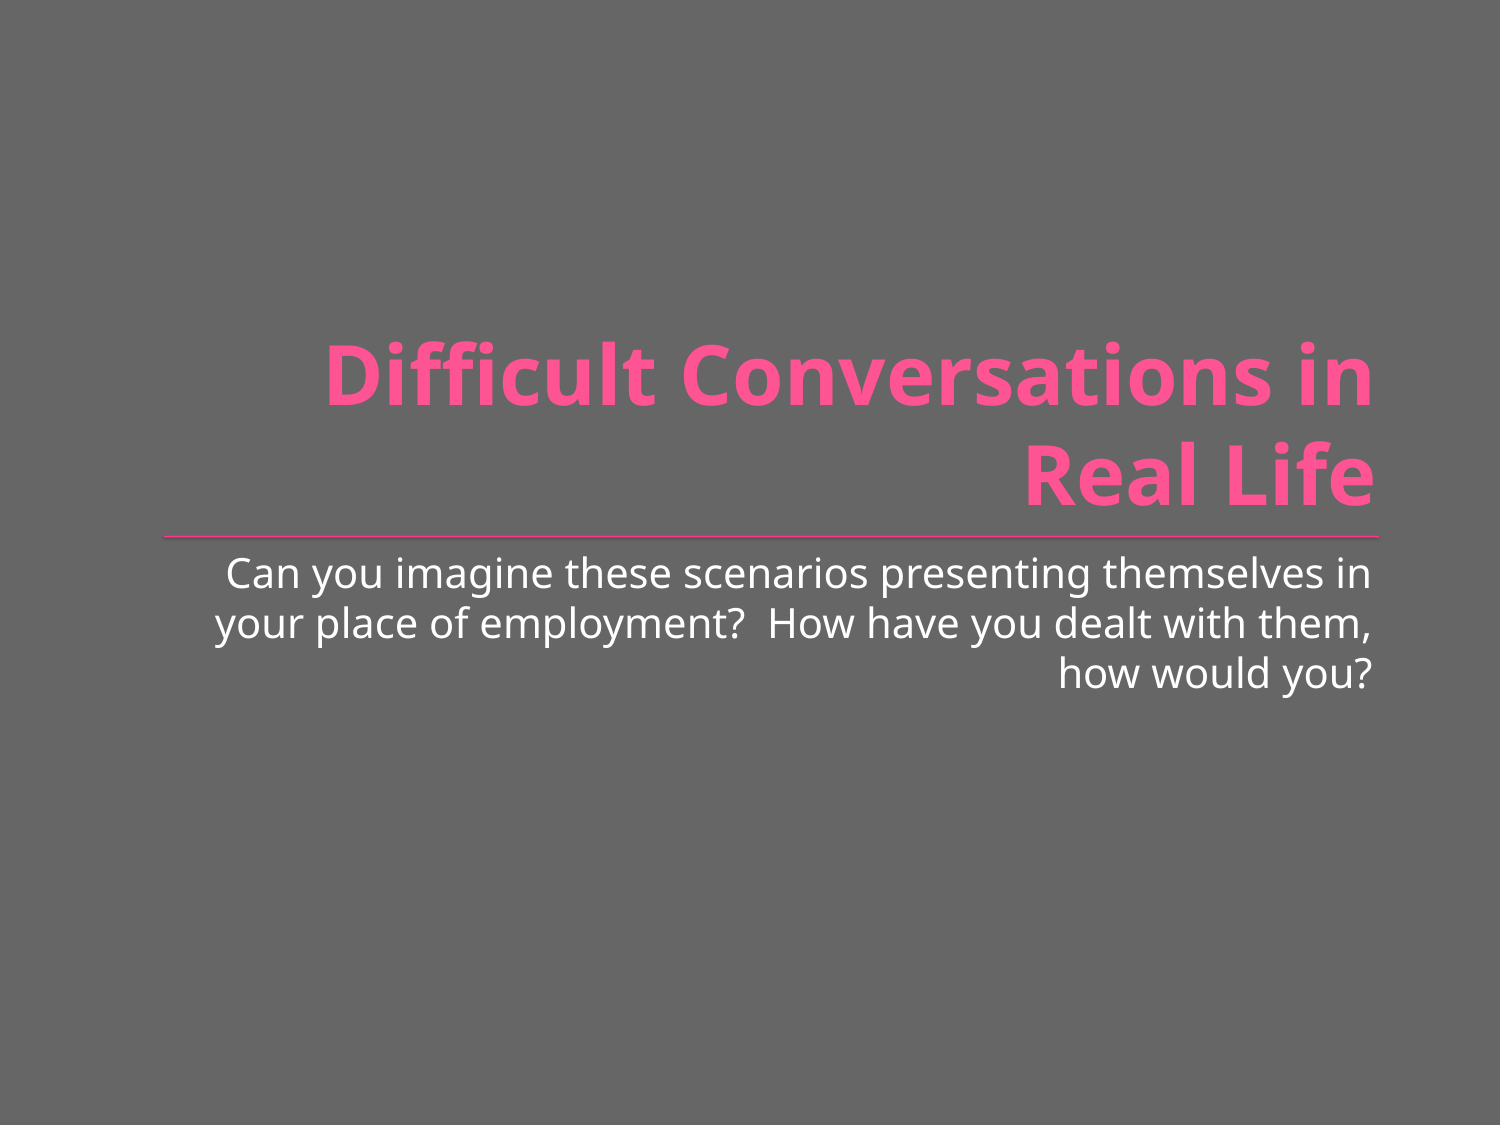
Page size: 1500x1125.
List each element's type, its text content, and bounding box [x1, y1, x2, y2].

list Can you imagine these scenarios presenting themselves in your place of employment? How have you dealt with them, how would you? [162, 539, 1394, 787]
title Difficult Conversations in Real Life [118, 81, 1394, 530]
